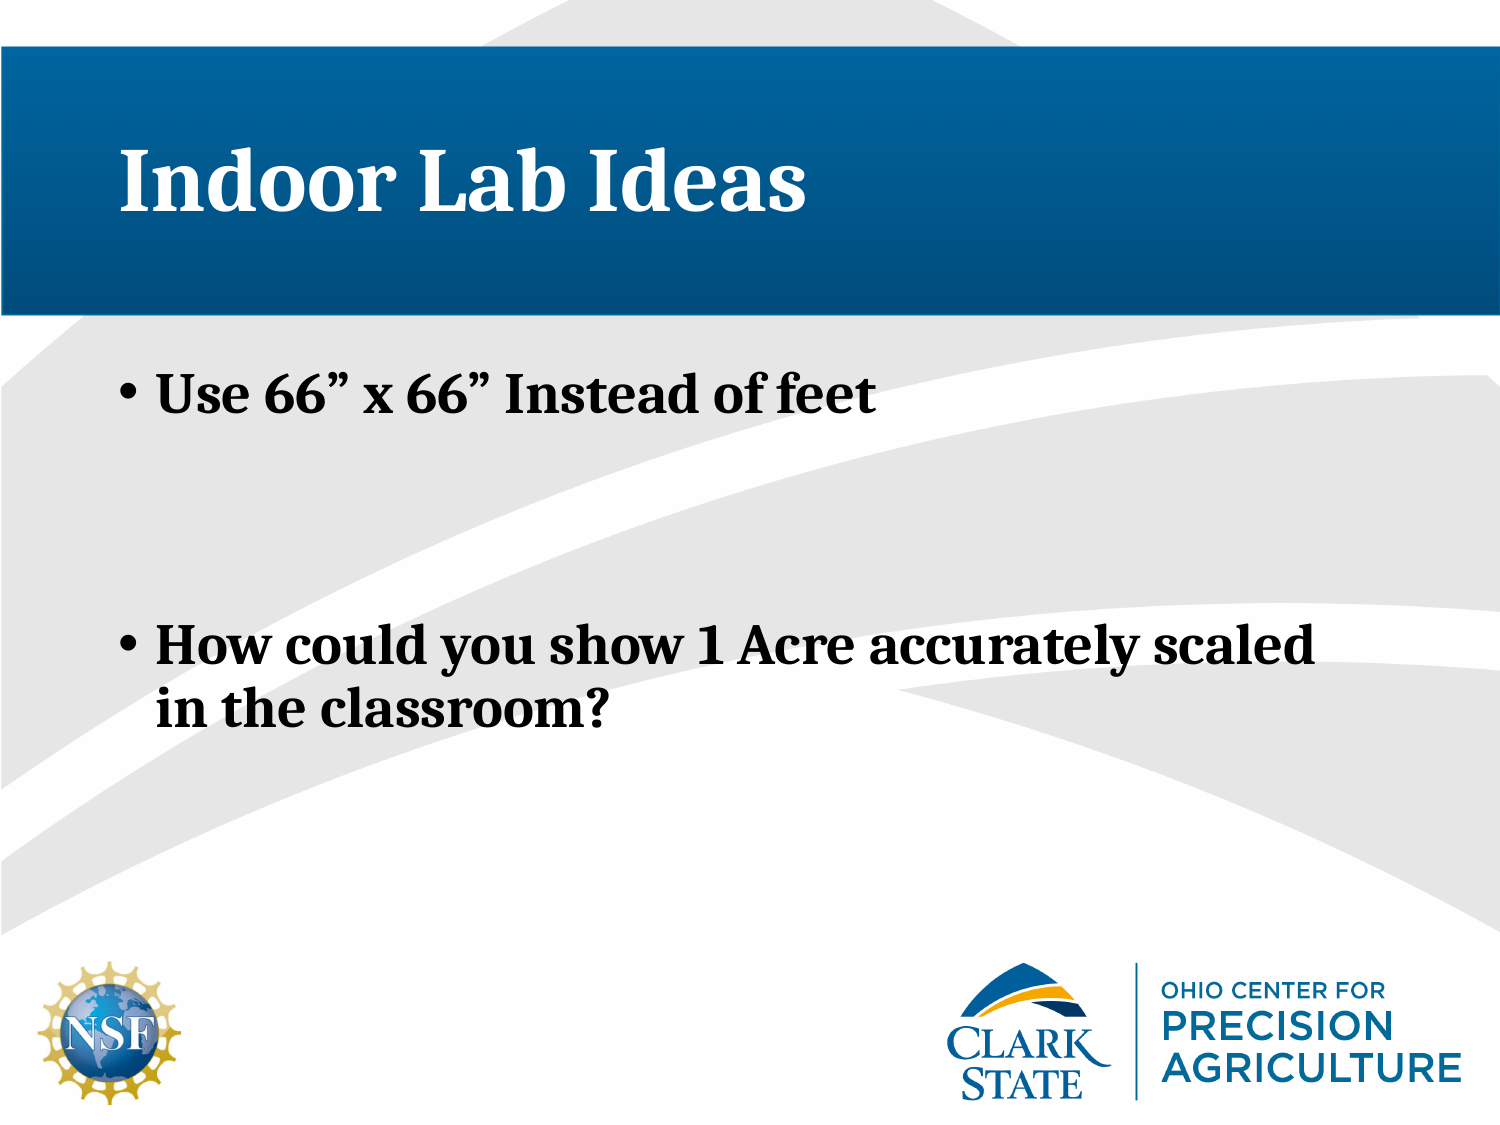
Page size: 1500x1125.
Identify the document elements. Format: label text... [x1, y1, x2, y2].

picture [0, 0, 1500, 1125]
title Indoor Lab Ideas [103, 50, 1397, 313]
list Use 66” x 66” Instead of feet How could you show 1 Acre accurately scaled in the classroom? [103, 355, 1397, 897]
picture [4, 49, 1500, 313]
